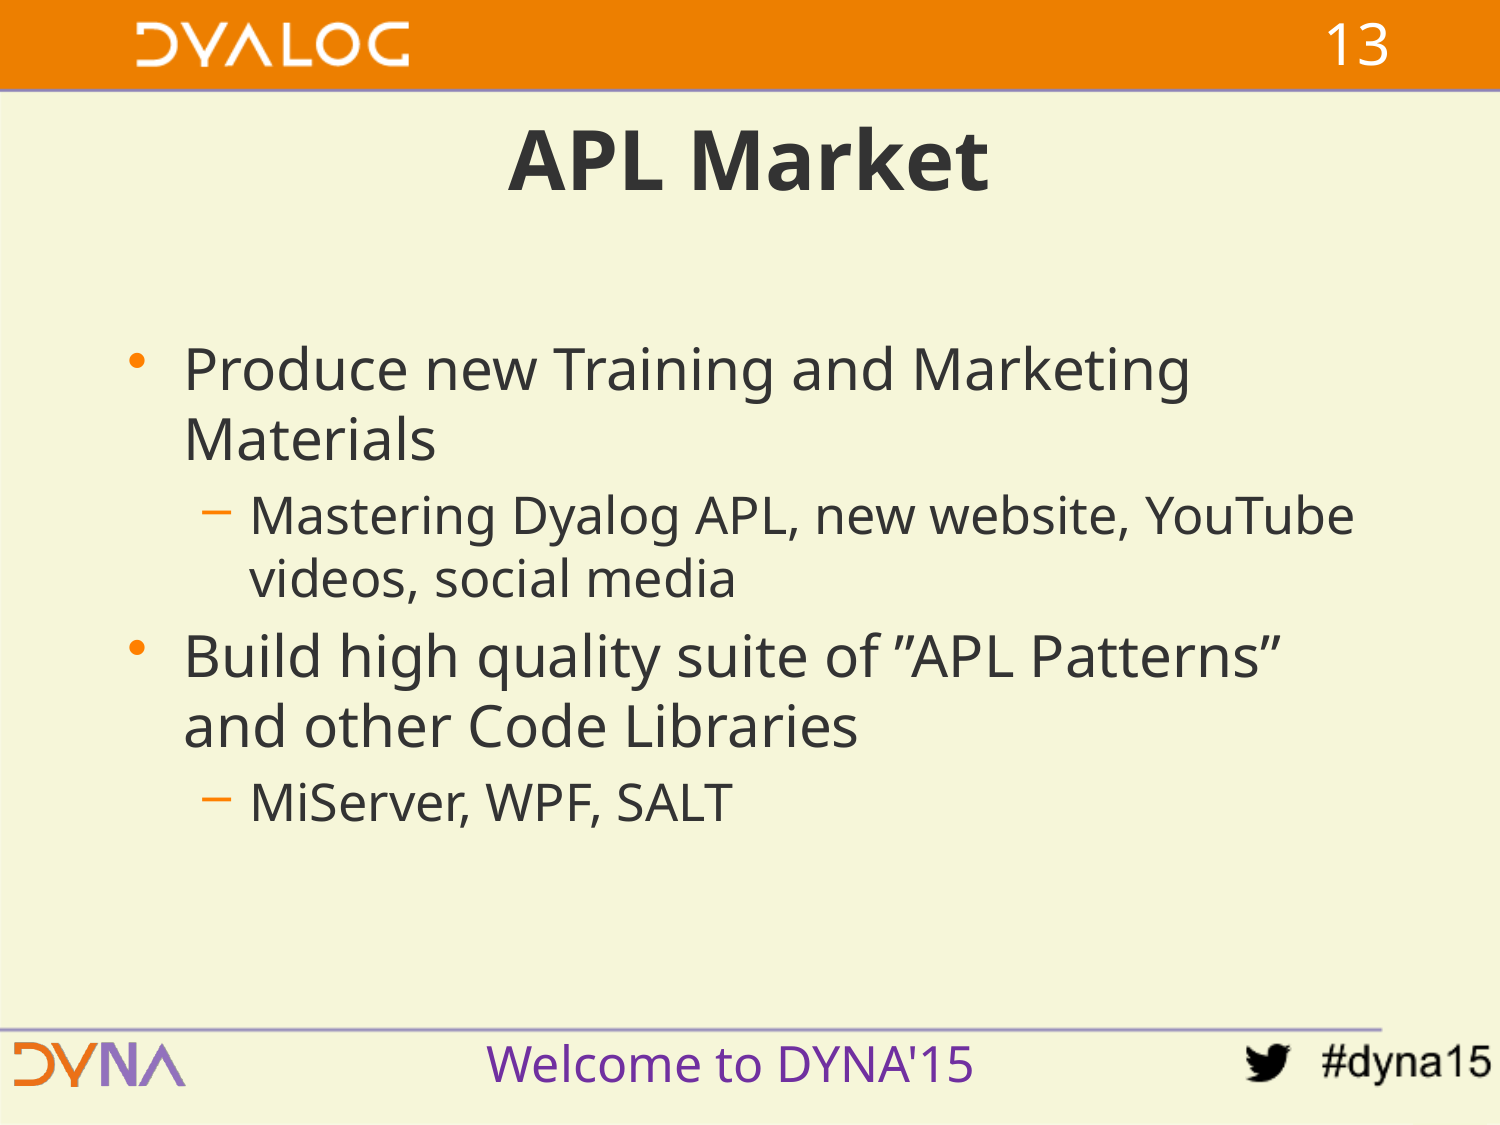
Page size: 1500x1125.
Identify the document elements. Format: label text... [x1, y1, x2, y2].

title APL Market [112, 99, 1388, 288]
footer Welcome to DYNA'15 [249, 1025, 1213, 1100]
slide_number 12 [1299, 0, 1406, 75]
picture [0, 0, 1500, 1125]
list Produce new Training and Marketing Materials Mastering Dyalog APL, new website, YouTube videos, social media Build high quality suite of ”APL Patterns” and other Code Libraries MiServer, WPF, SALT [112, 324, 1388, 1000]
